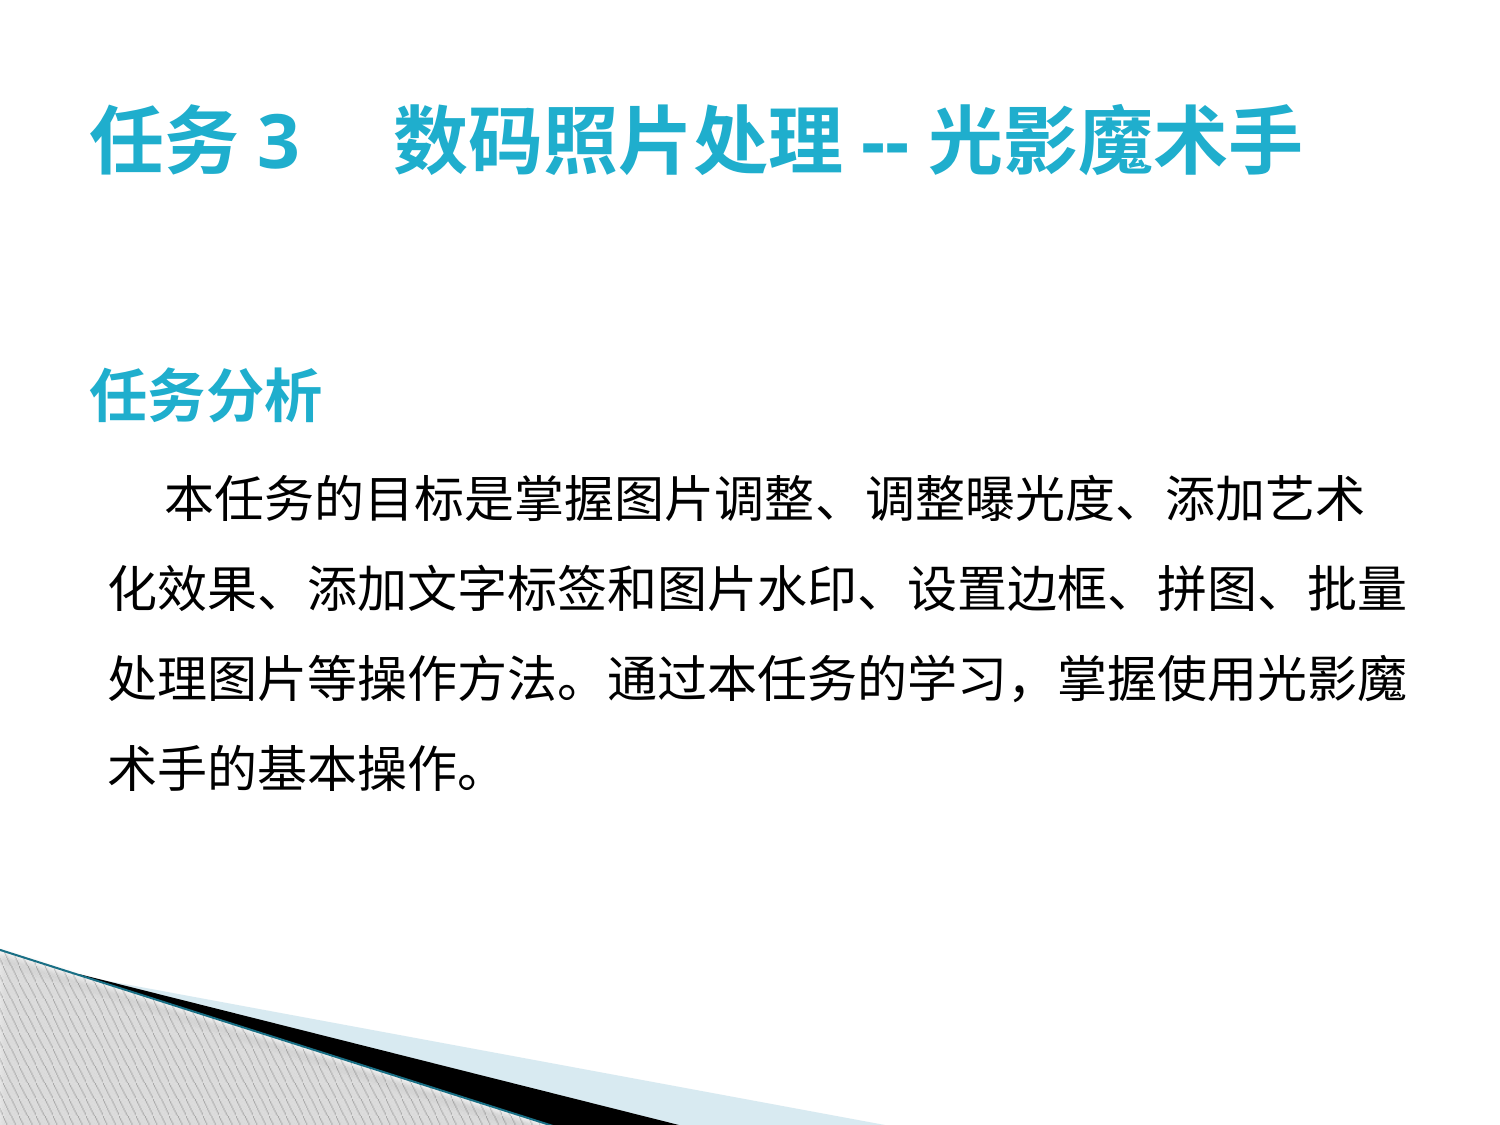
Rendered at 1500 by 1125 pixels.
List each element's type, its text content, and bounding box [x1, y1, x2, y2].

title 任务3 数码照片处理--光影魔术手 [75, 45, 1425, 233]
list 任务分析 本任务的目标是掌握图片调整、调整曝光度、添加艺术化效果、添加文字标签和图片水印、设置边框、拼图、批量处理图片等操作方法。通过本任务的学习，掌握使用光影魔术手的基本操作。 [75, 309, 1425, 953]
